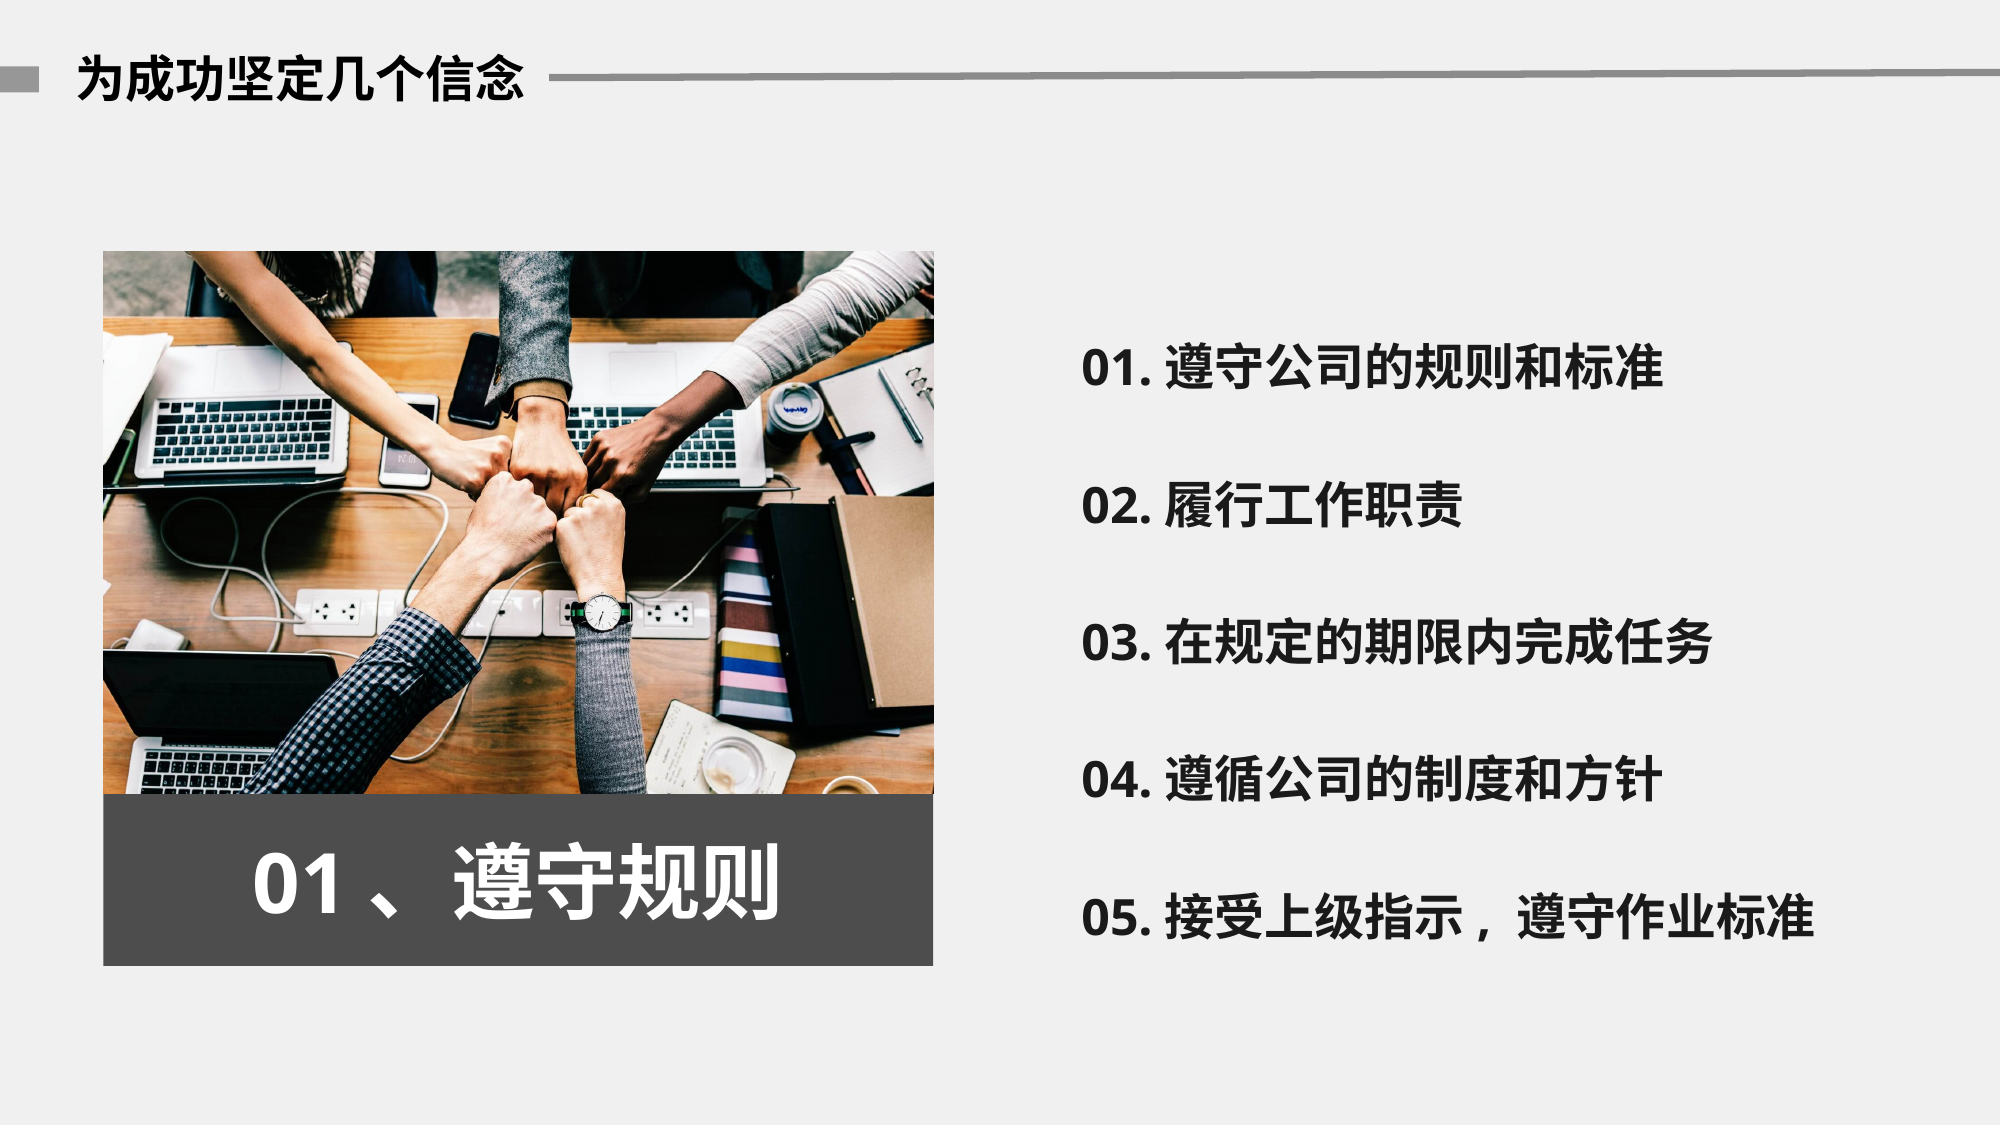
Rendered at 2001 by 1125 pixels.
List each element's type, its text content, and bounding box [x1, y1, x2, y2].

text_box 为成功坚定几个信念 [60, 40, 549, 115]
picture [103, 251, 934, 795]
text_box [0, 65, 40, 93]
text_box 01.遵守公司的规则和标准 02.履行工作职责 03.在规定的期限内完成任务 04.遵循公司的制度和方针 05.接受上级指示, 遵守作业标准 [1066, 251, 2000, 1021]
text_box 01、遵守规则 [102, 793, 934, 967]
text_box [549, 72, 2000, 79]
